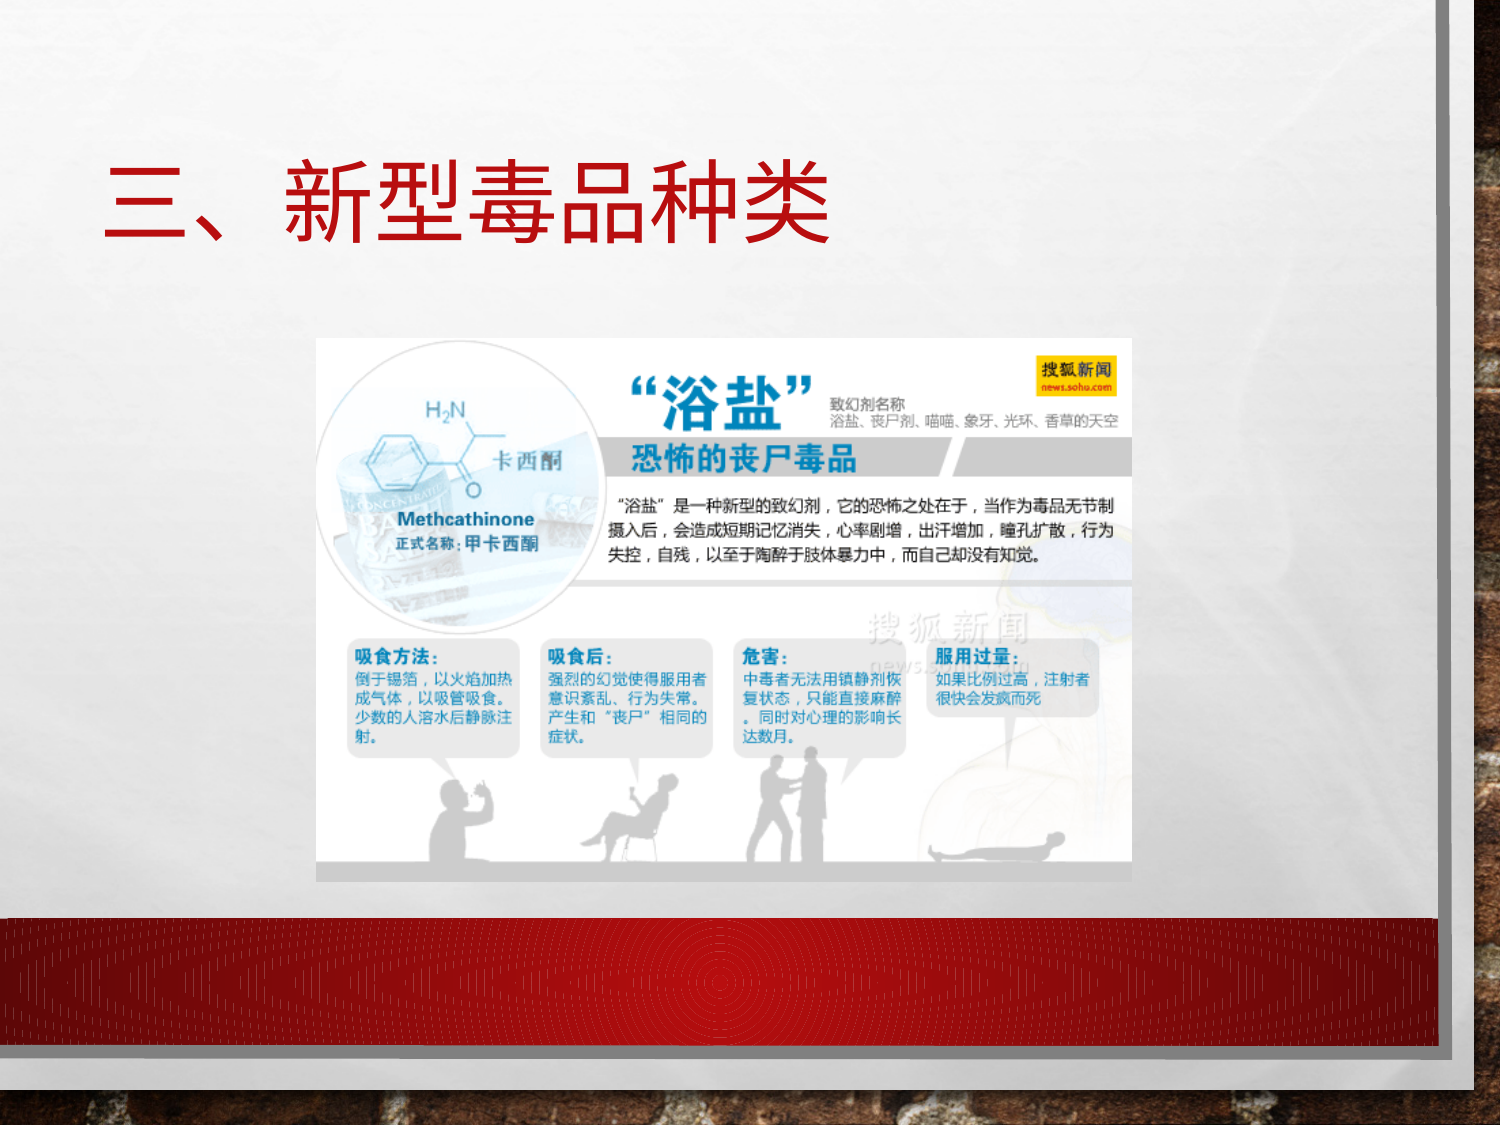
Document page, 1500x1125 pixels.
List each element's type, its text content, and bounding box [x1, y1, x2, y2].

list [316, 338, 1132, 883]
title 三、新型毒品种类 [84, 112, 1364, 302]
picture [0, 0, 1500, 1125]
